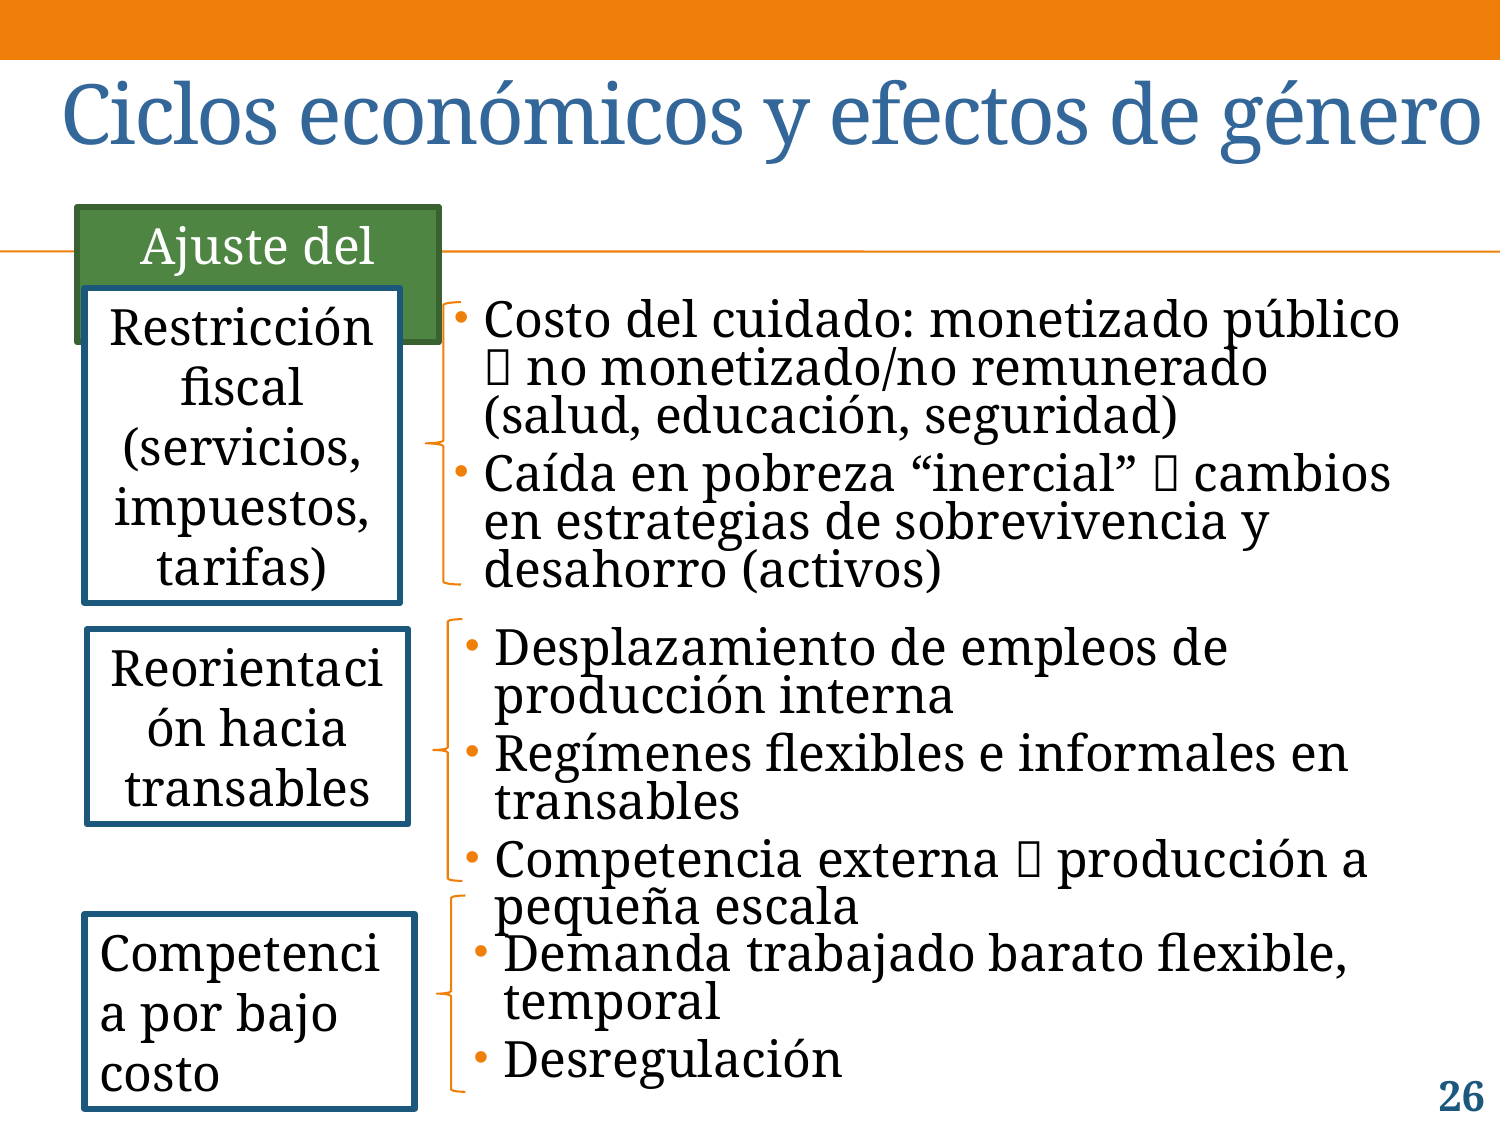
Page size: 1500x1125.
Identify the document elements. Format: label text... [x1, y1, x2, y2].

text_box Desplazamiento de empleos de producción interna Regímenes flexibles e informales en transables Competencia externa  producción a pequeña escala [449, 619, 1467, 943]
text_box Demanda trabajado barato flexible, temporal Desregulación [458, 925, 1401, 1095]
text_box [435, 894, 466, 1093]
text_box Reorientación hacia transables [84, 626, 411, 827]
text_box [424, 301, 462, 586]
text_box Competencia por bajo costo [81, 911, 418, 1112]
title Ciclos económicos y efectos de género [0, 29, 1500, 193]
slide_number 26 [1325, 1071, 1500, 1125]
text_box Costo del cuidado: monetizado público  no monetizado/no remunerado (salud, educación, seguridad) Caída en pobreza “inercial”  cambios en estrategias de sobrevivencia y desahorro (activos) [438, 291, 1445, 607]
text_box Ajuste del Ciclo [74, 204, 442, 345]
text_box [432, 618, 463, 882]
text_box Restricción fiscal (servicios, impuestos, tarifas) [81, 285, 403, 606]
